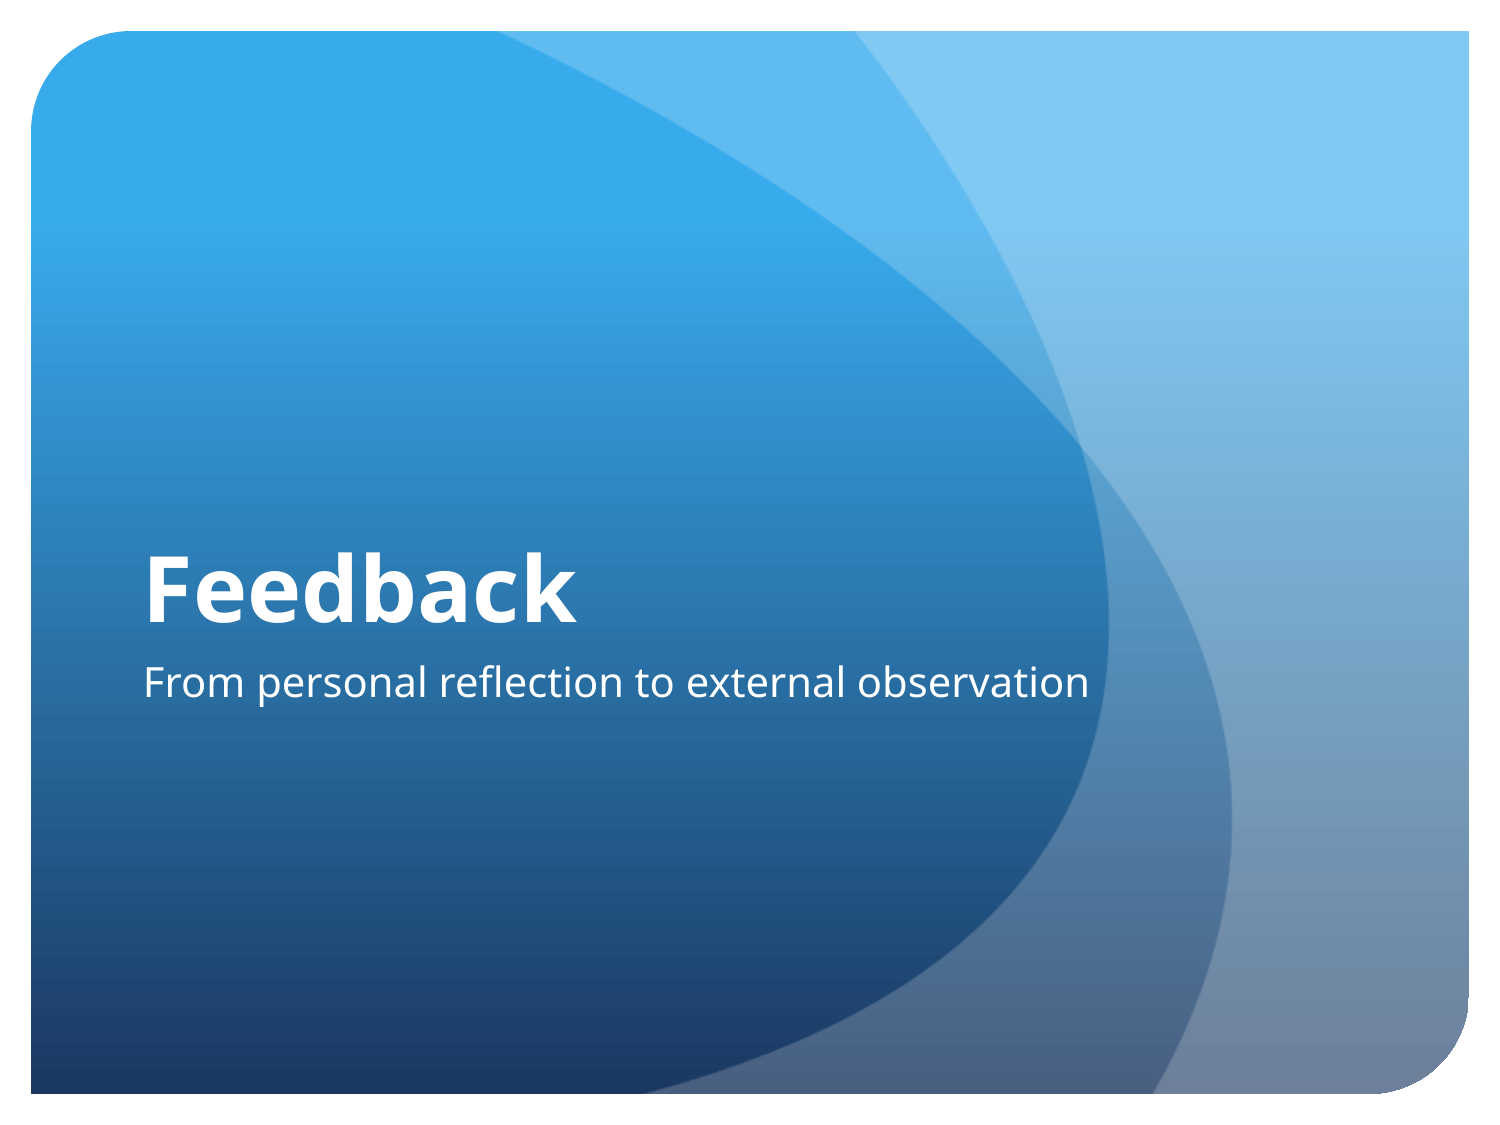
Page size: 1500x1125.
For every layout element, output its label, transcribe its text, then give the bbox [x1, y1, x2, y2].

list From personal reflection to external observation [127, 648, 1372, 895]
picture [25, 30, 1474, 1095]
title Feedback [127, 425, 1372, 648]
